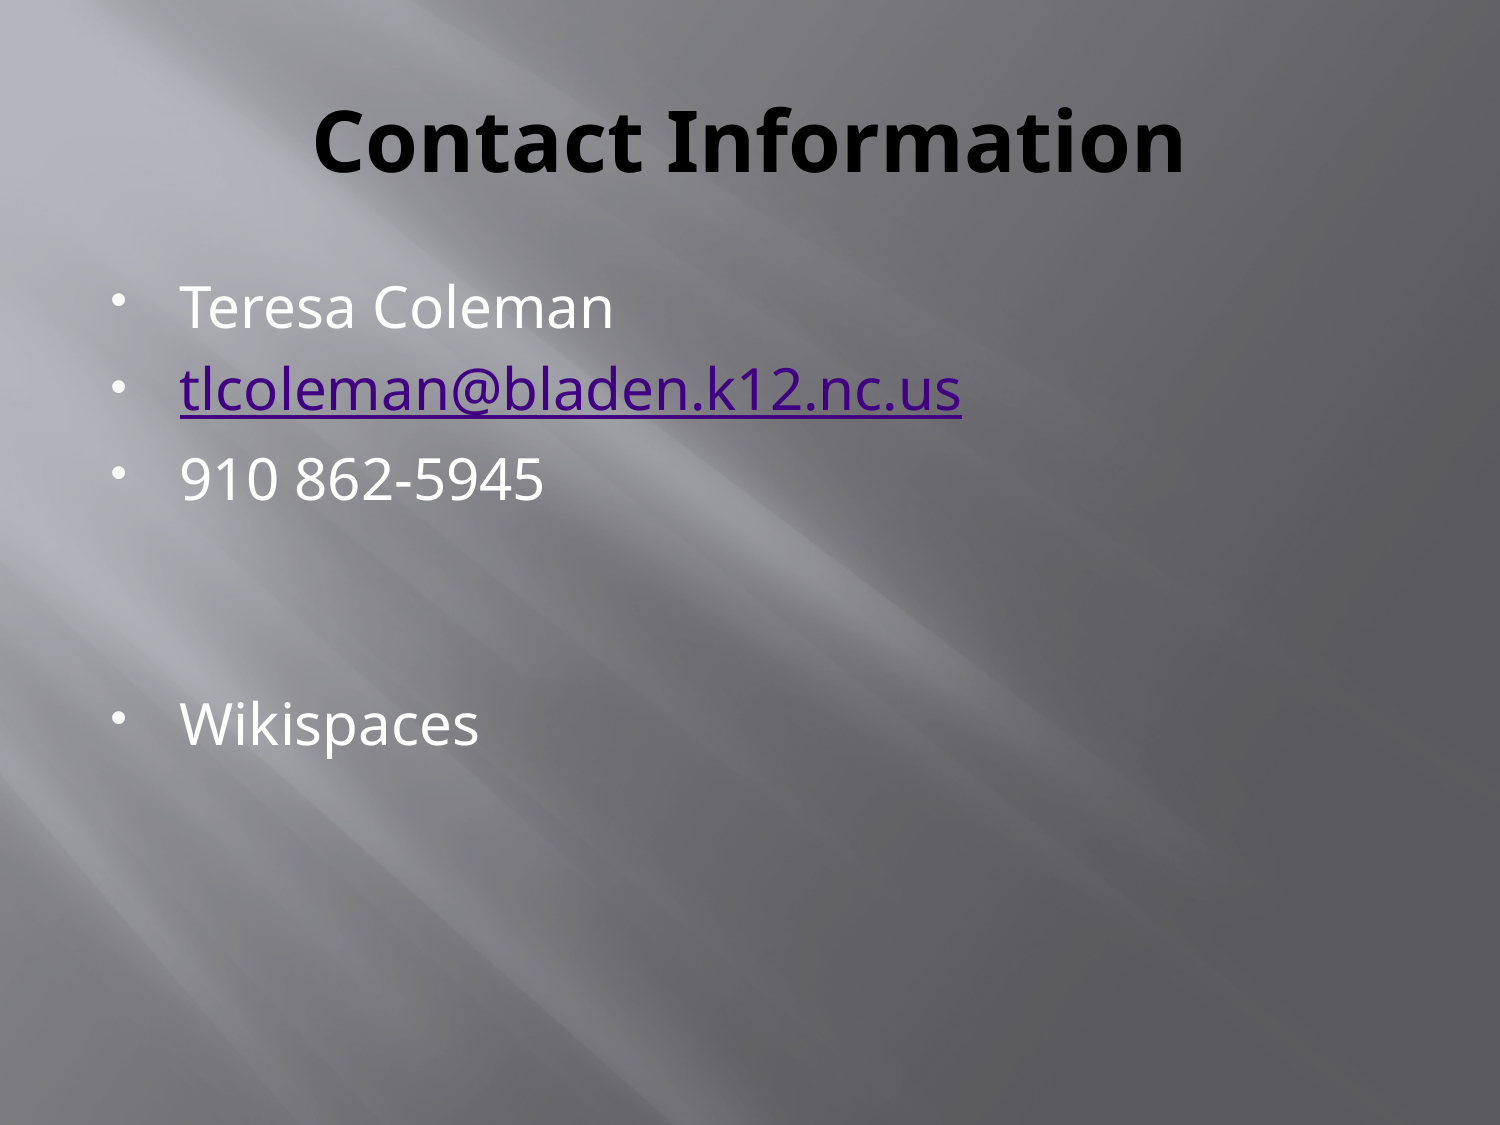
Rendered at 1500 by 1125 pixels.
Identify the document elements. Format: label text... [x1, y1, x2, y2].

list Teresa Coleman tlcoleman@bladen.k12.nc.us 910 862-5945 Wikispaces [75, 262, 1425, 1035]
title Contact Information [75, 45, 1425, 233]
